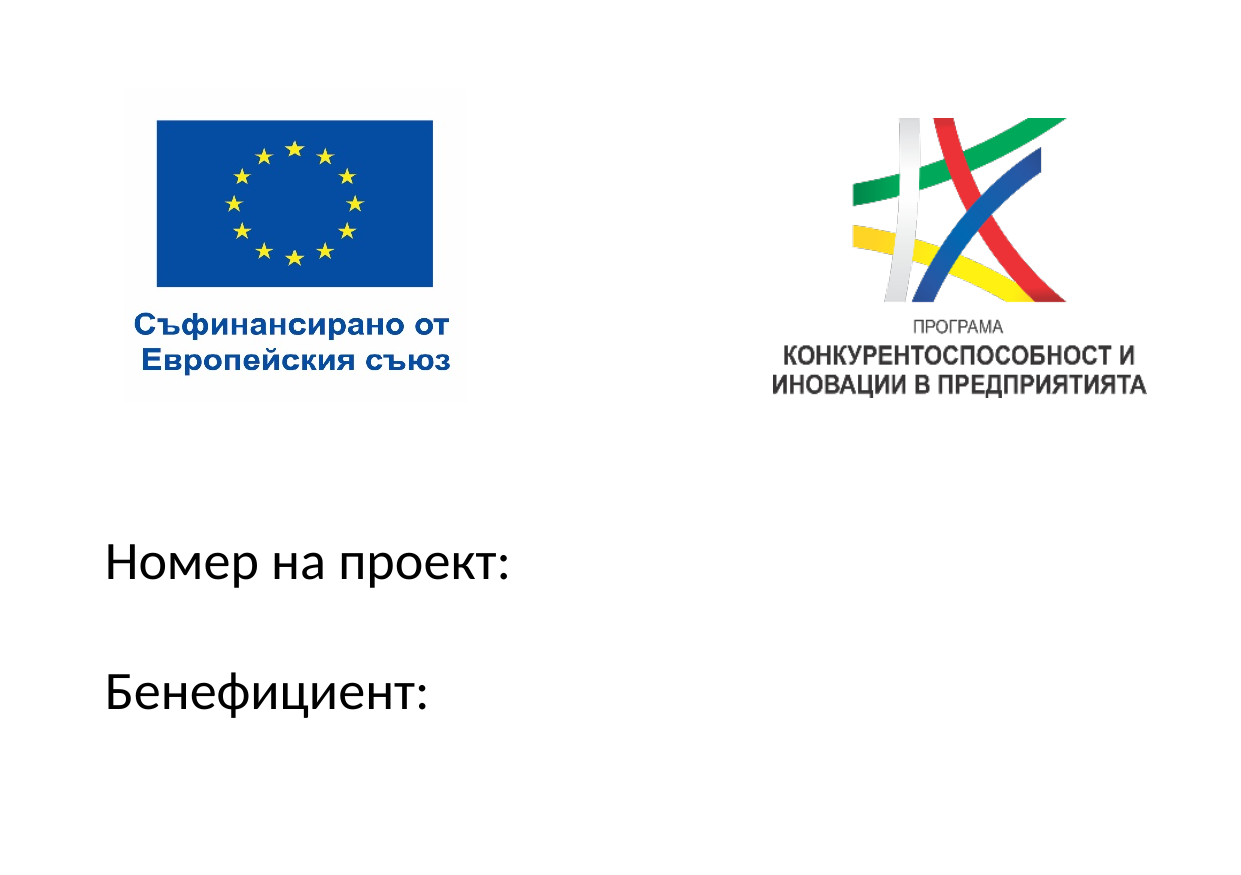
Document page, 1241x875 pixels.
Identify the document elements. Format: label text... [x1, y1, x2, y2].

picture [123, 89, 467, 402]
picture [773, 117, 1148, 398]
title Номер на проект: Бенефициент: [92, 437, 1147, 778]
